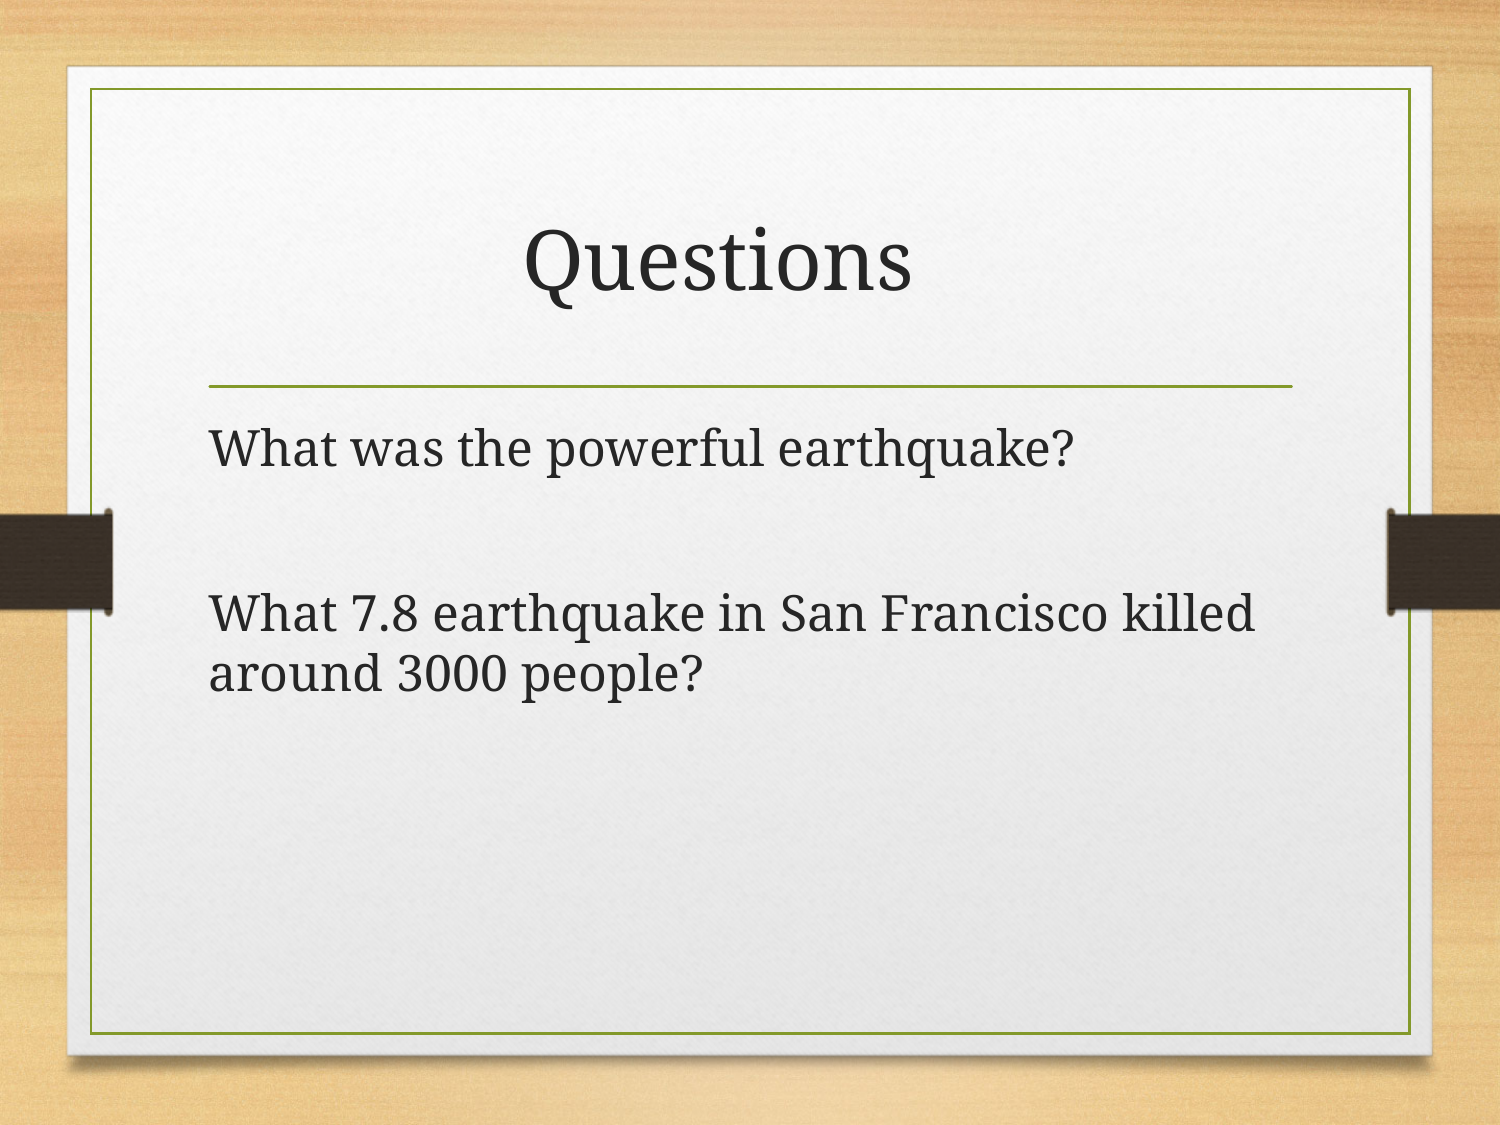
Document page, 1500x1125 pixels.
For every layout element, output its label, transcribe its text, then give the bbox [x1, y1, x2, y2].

list What was the powerful earthquake? What 7.8 earthquake in San Francisco killed around 3000 people? [193, 408, 1309, 974]
title Questions [193, 150, 1309, 365]
picture [0, 0, 1500, 1125]
